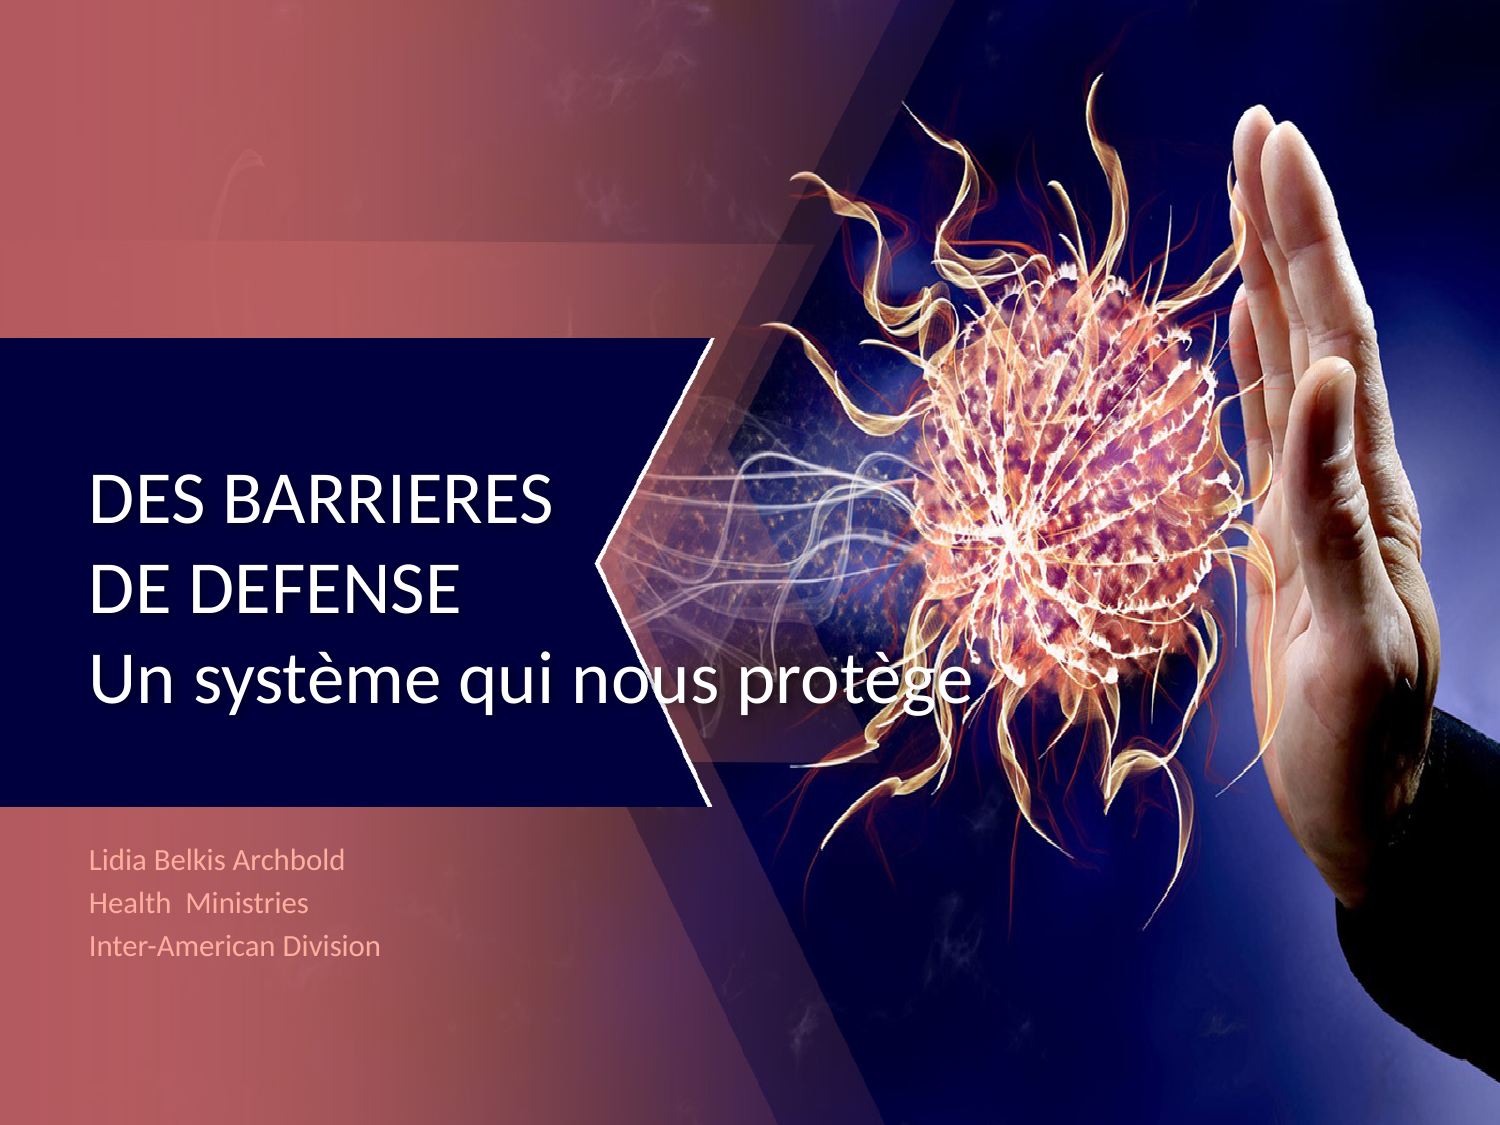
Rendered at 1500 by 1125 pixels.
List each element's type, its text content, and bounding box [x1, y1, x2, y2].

subtitle Lidia Belkis Archbold Health Ministries Inter-American Division [73, 831, 1424, 973]
title DES BARRIERES DE DEFENSE Un système qui nous protège [73, 362, 1424, 804]
picture [0, 0, 1500, 1125]
